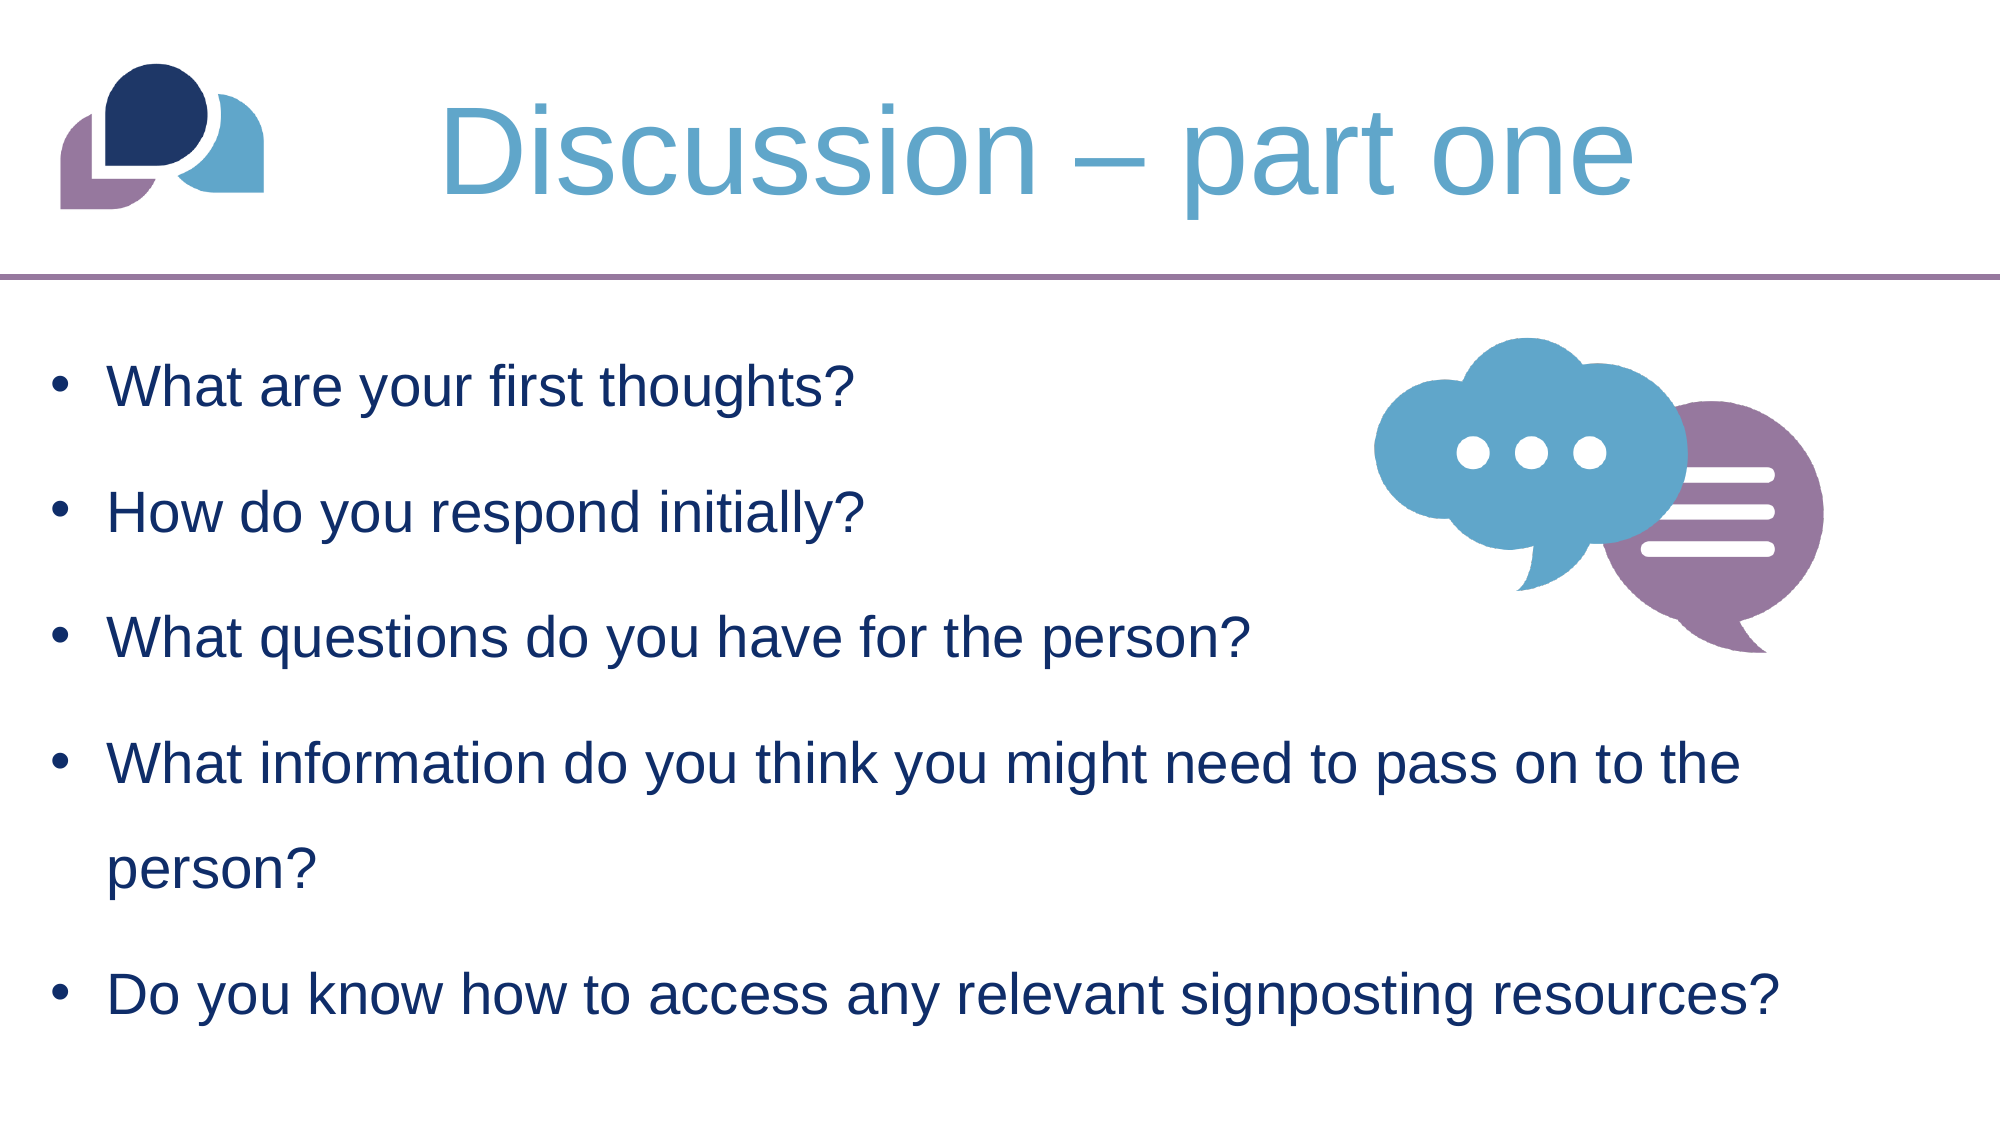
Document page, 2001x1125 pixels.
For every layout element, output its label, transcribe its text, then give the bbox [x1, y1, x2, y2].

subtitle What are your first thoughts? How do you respond initially? What questions do you have for the person? What information do you think you might need to pass on to the person? Do you know how to access any relevant signposting resources? [35, 305, 1940, 1125]
picture [1330, 229, 1867, 766]
title Discussion – part one [422, 46, 1923, 230]
picture [58, 54, 268, 222]
